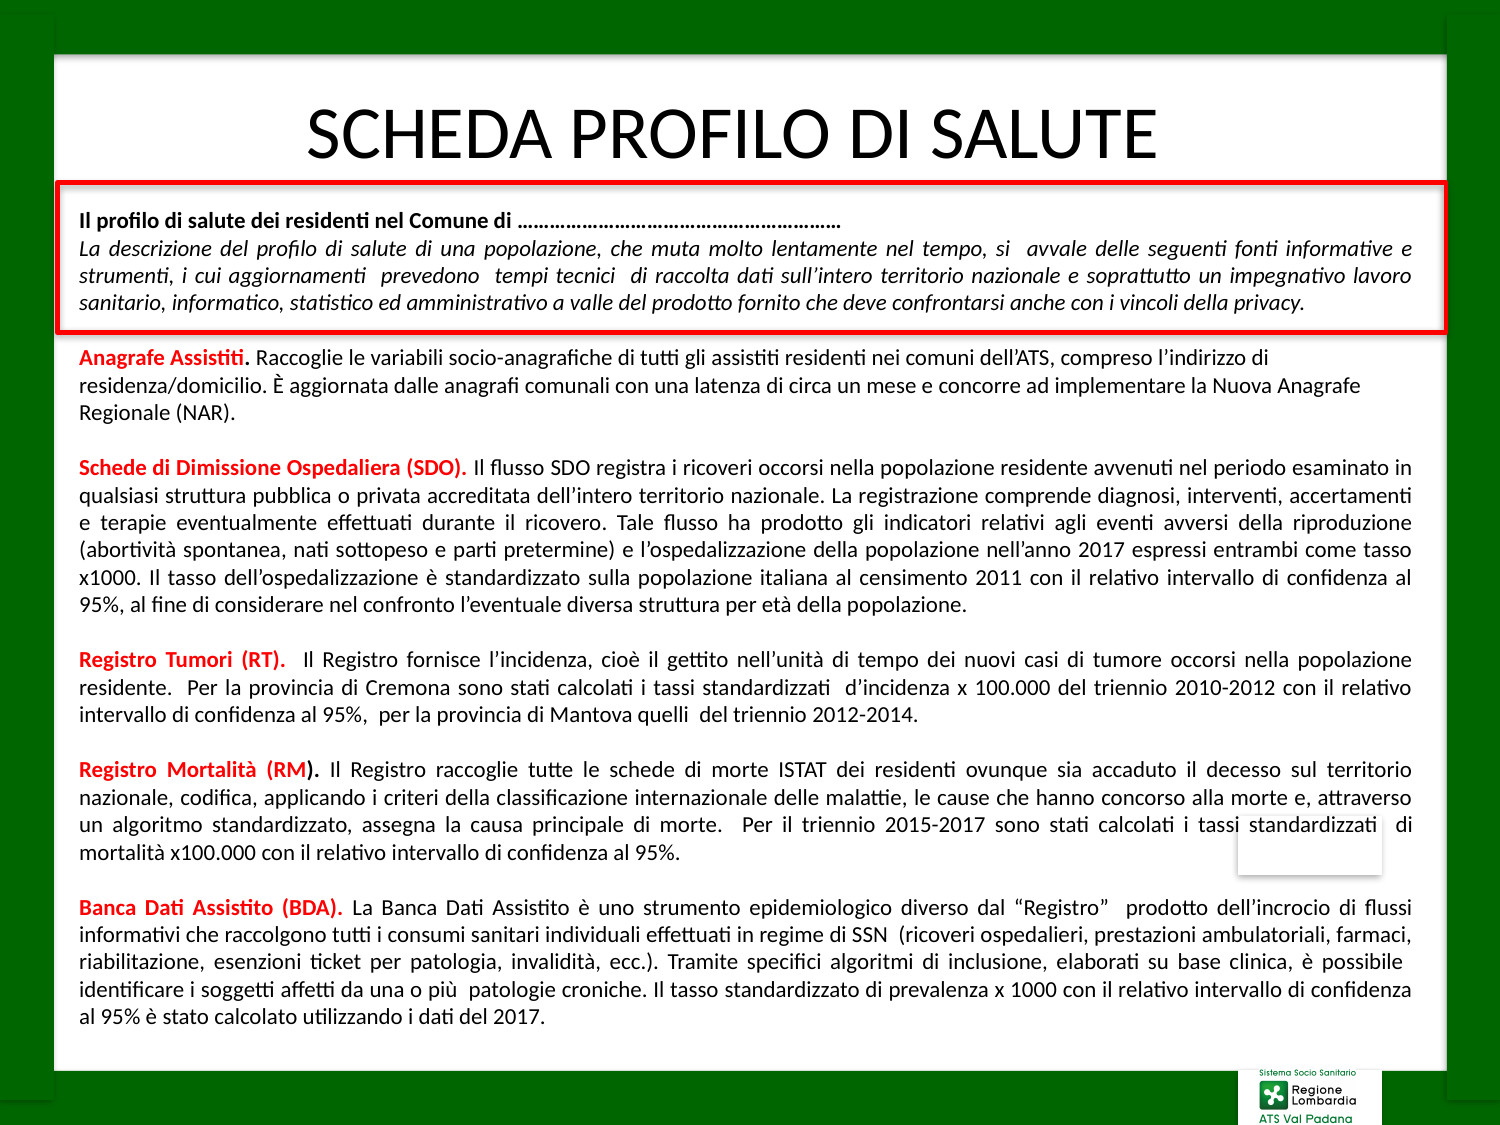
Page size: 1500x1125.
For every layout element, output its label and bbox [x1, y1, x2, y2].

text_box [0, 0, 1500, 1125]
